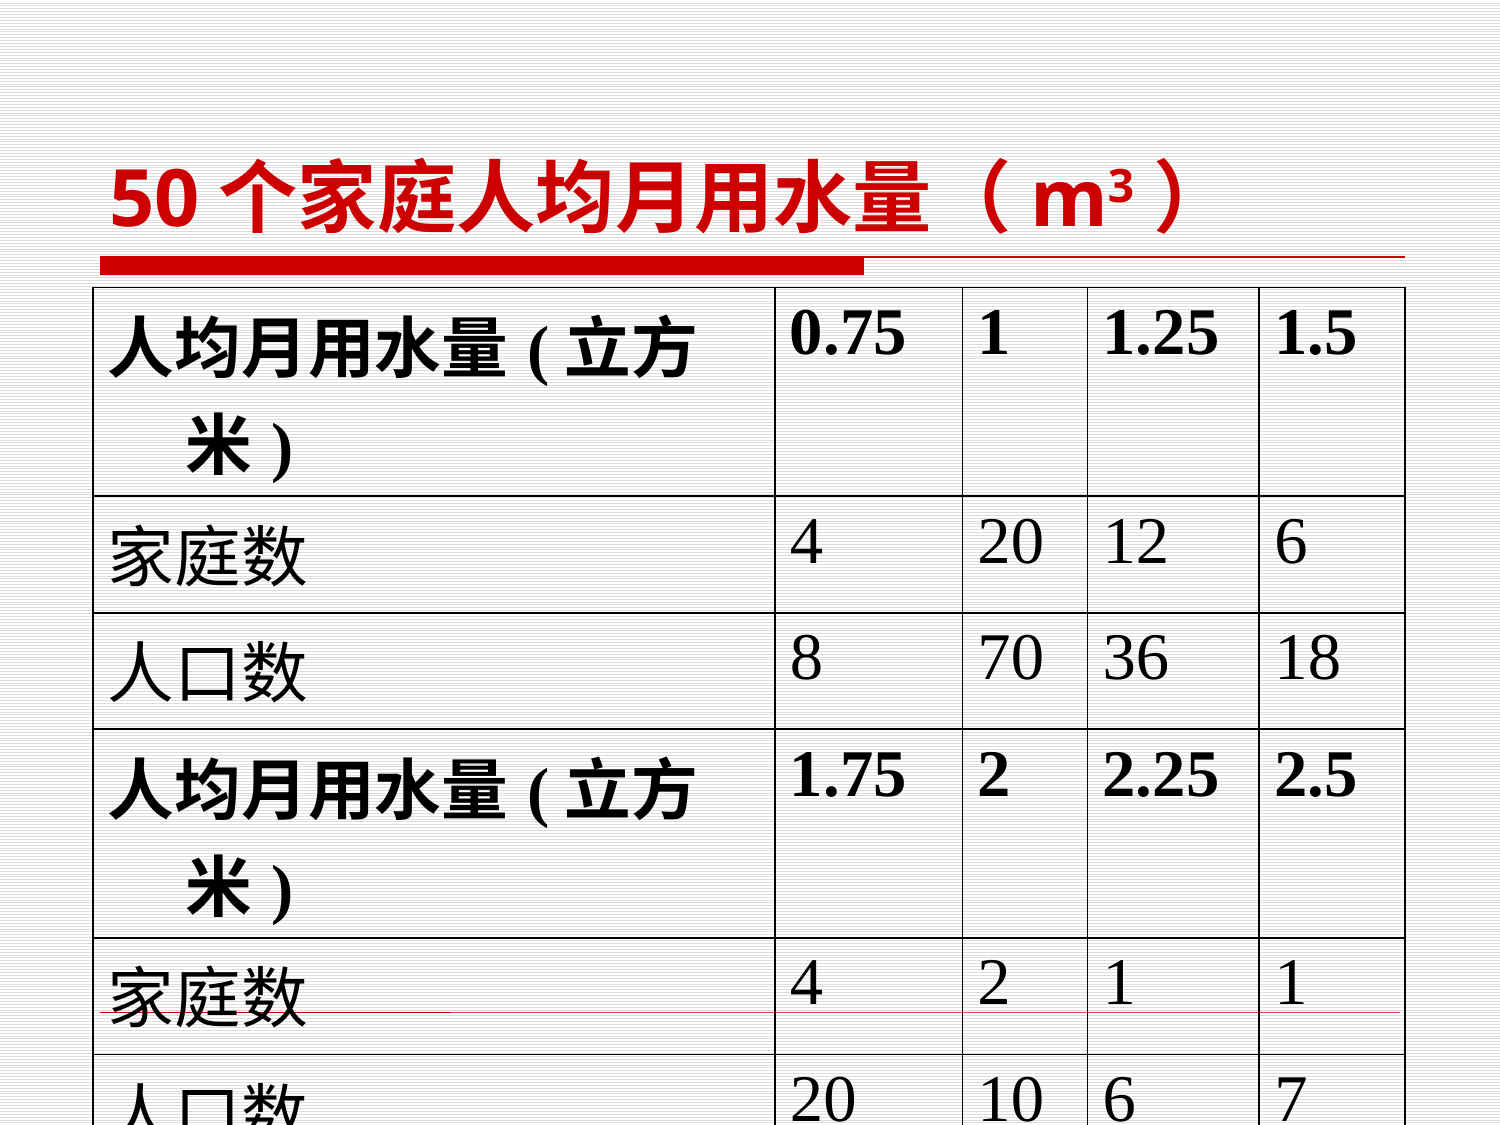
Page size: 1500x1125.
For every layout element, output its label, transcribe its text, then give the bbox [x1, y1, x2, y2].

table_cell 2.5 [1260, 730, 1404, 937]
table_header 1.25 [1088, 288, 1258, 495]
table_cell 1 [1260, 939, 1404, 1054]
table_header 人均月用水量(立方米) [94, 288, 774, 495]
table_cell 6 [1088, 1055, 1258, 1125]
table_cell 1.75 [776, 730, 962, 937]
table_cell 10 [963, 1055, 1087, 1125]
table_cell 8 [776, 614, 962, 728]
table_cell 4 [776, 939, 962, 1054]
table_cell 2.25 [1088, 730, 1258, 937]
table_cell 4 [776, 497, 962, 612]
table_cell 36 [1088, 614, 1258, 728]
table_cell 家庭数 [94, 497, 774, 612]
table_cell 20 [776, 1055, 962, 1125]
table_cell 2 [963, 730, 1087, 937]
title 50个家庭人均月用水量（m3） [94, 50, 1407, 250]
table_cell 人均月用水量(立方米) [94, 730, 774, 937]
table_cell 18 [1260, 614, 1404, 728]
table_header 1.5 [1260, 288, 1404, 495]
table_header 1 [963, 288, 1087, 495]
table_cell 6 [1260, 497, 1404, 612]
table_cell 家庭数 [94, 939, 774, 1054]
table_cell 70 [963, 614, 1087, 728]
table_header 0.75 [776, 288, 962, 495]
table_cell 人口数 [94, 614, 774, 728]
table_cell 12 [1088, 497, 1258, 612]
table_cell 1 [1088, 939, 1258, 1054]
table_cell 人口数 [94, 1055, 774, 1125]
table_cell 2 [963, 939, 1087, 1054]
table_cell 20 [963, 497, 1087, 612]
table_cell 7 [1260, 1055, 1404, 1125]
